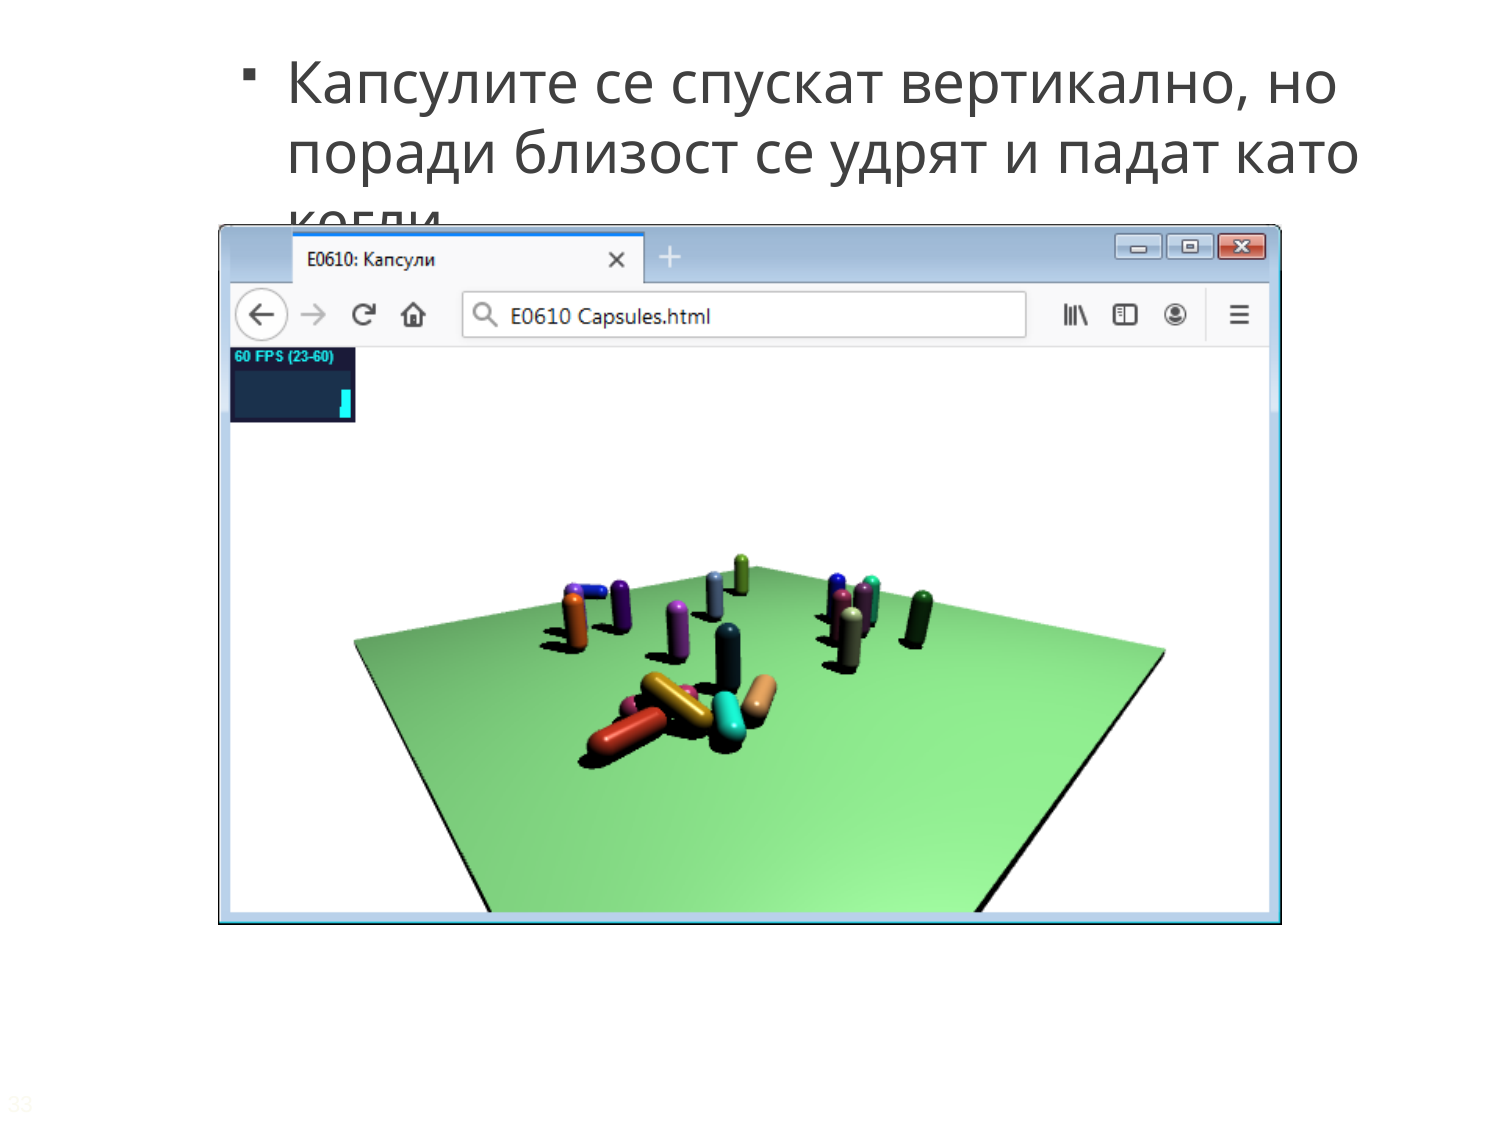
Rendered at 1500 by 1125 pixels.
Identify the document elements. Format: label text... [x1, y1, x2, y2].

list Капсулите се спускат вертикално, но поради близост се удрят и падат като кегли [150, 37, 1488, 1113]
picture [218, 224, 1282, 926]
